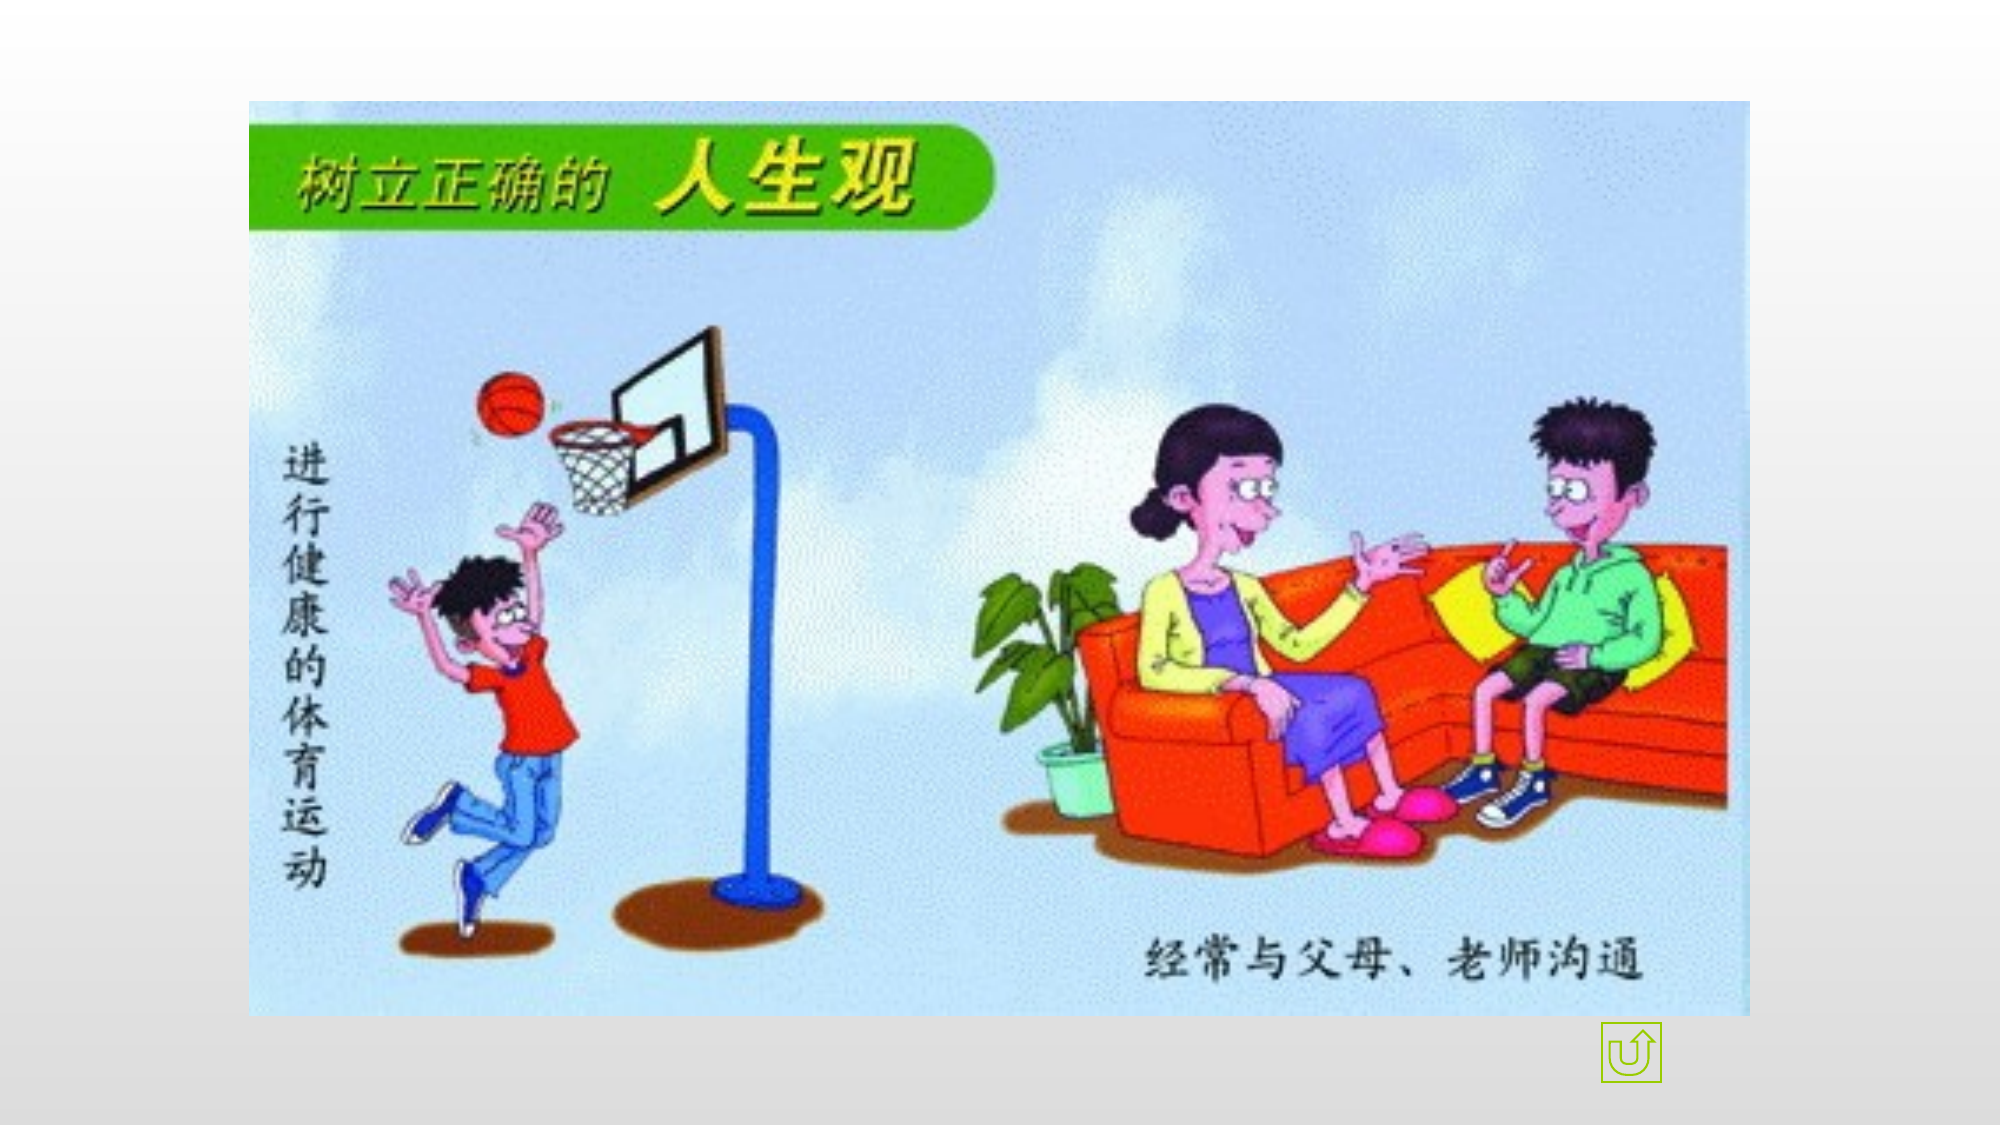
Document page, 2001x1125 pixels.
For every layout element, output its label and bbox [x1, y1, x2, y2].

text_box [1602, 1023, 1662, 1083]
list [249, 101, 1750, 1016]
